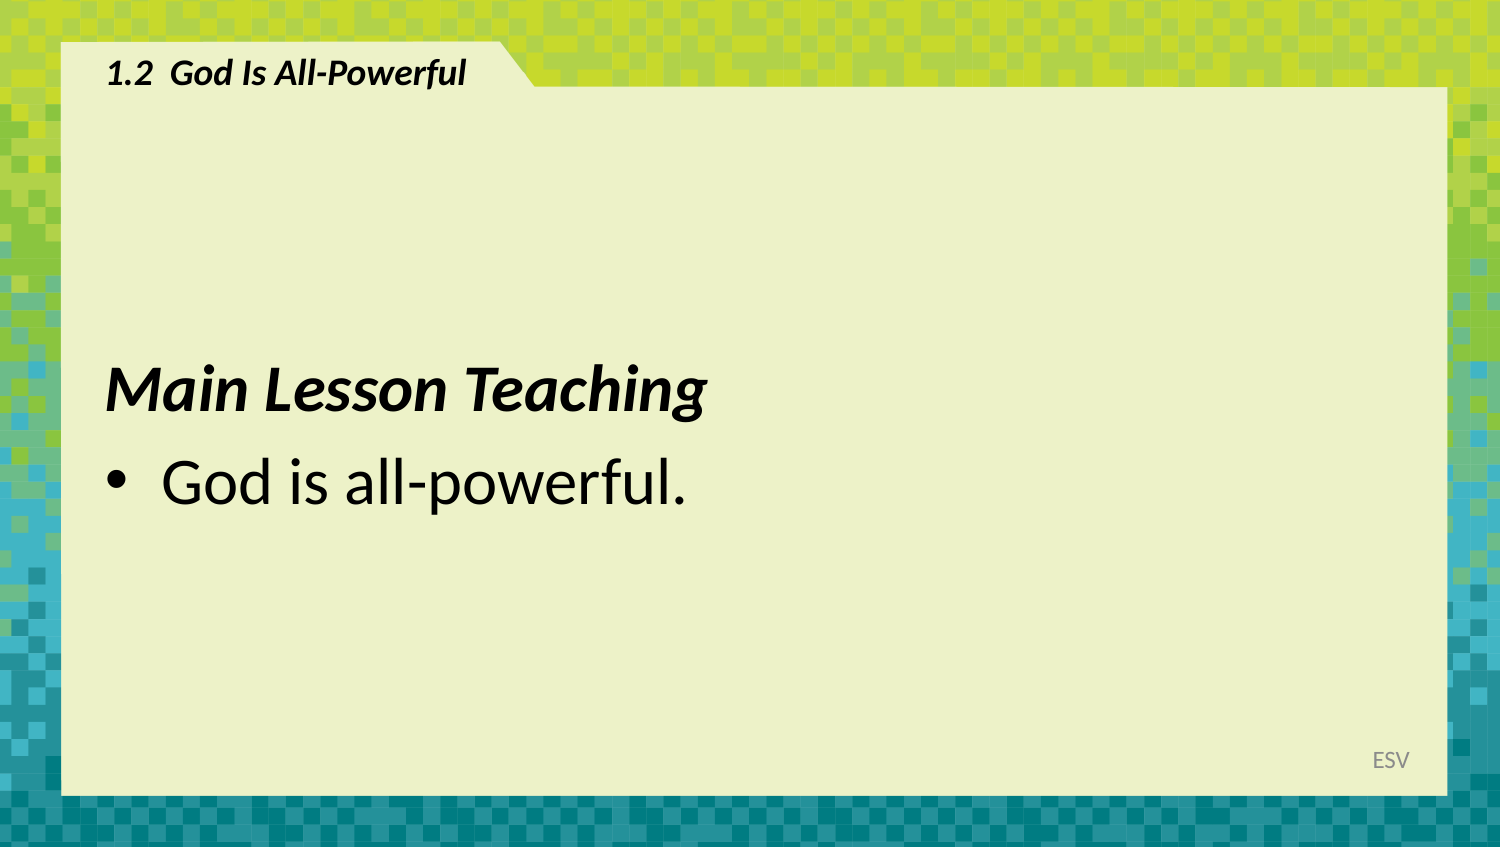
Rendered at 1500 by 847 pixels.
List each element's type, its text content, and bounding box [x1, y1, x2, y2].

footer ESV [950, 736, 1425, 782]
title 1.2 God Is All-Powerful [89, 33, 1420, 108]
list Main Lesson Teaching God is all-powerful. [89, 141, 1403, 722]
picture [0, 0, 1500, 847]
